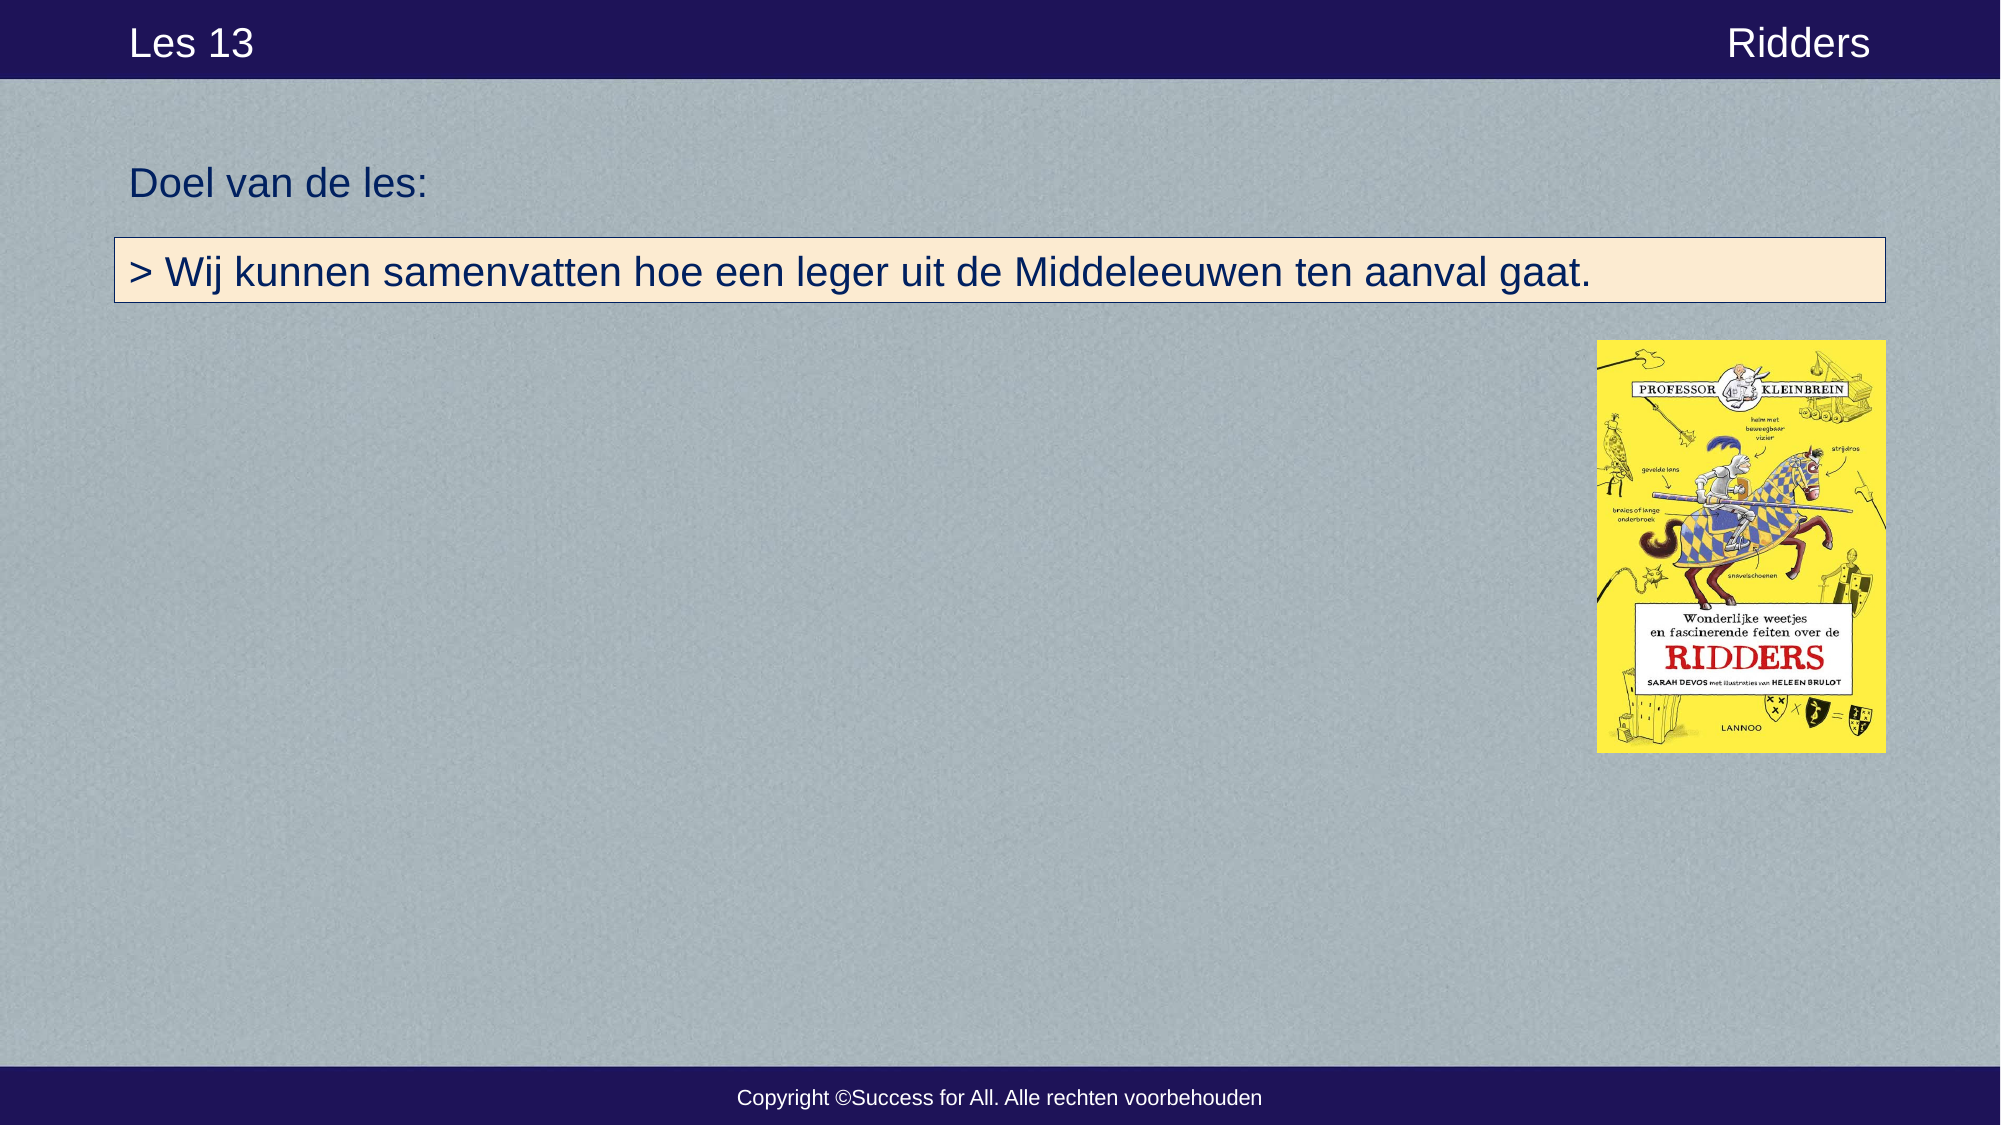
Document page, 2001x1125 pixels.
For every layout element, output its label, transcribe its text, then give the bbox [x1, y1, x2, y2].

text_box Copyright ©Success for All. Alle rechten voorbehouden [0, 1076, 2000, 1125]
text_box Doel van de les: [113, 148, 1635, 214]
text_box > Wij kunnen samenvatten hoe een leger uit de Middeleeuwen ten aanval gaat. [114, 237, 1886, 303]
picture [0, 0, 2001, 1125]
text_box Ridders [999, 8, 1886, 123]
text_box Les 13 [114, 8, 354, 73]
